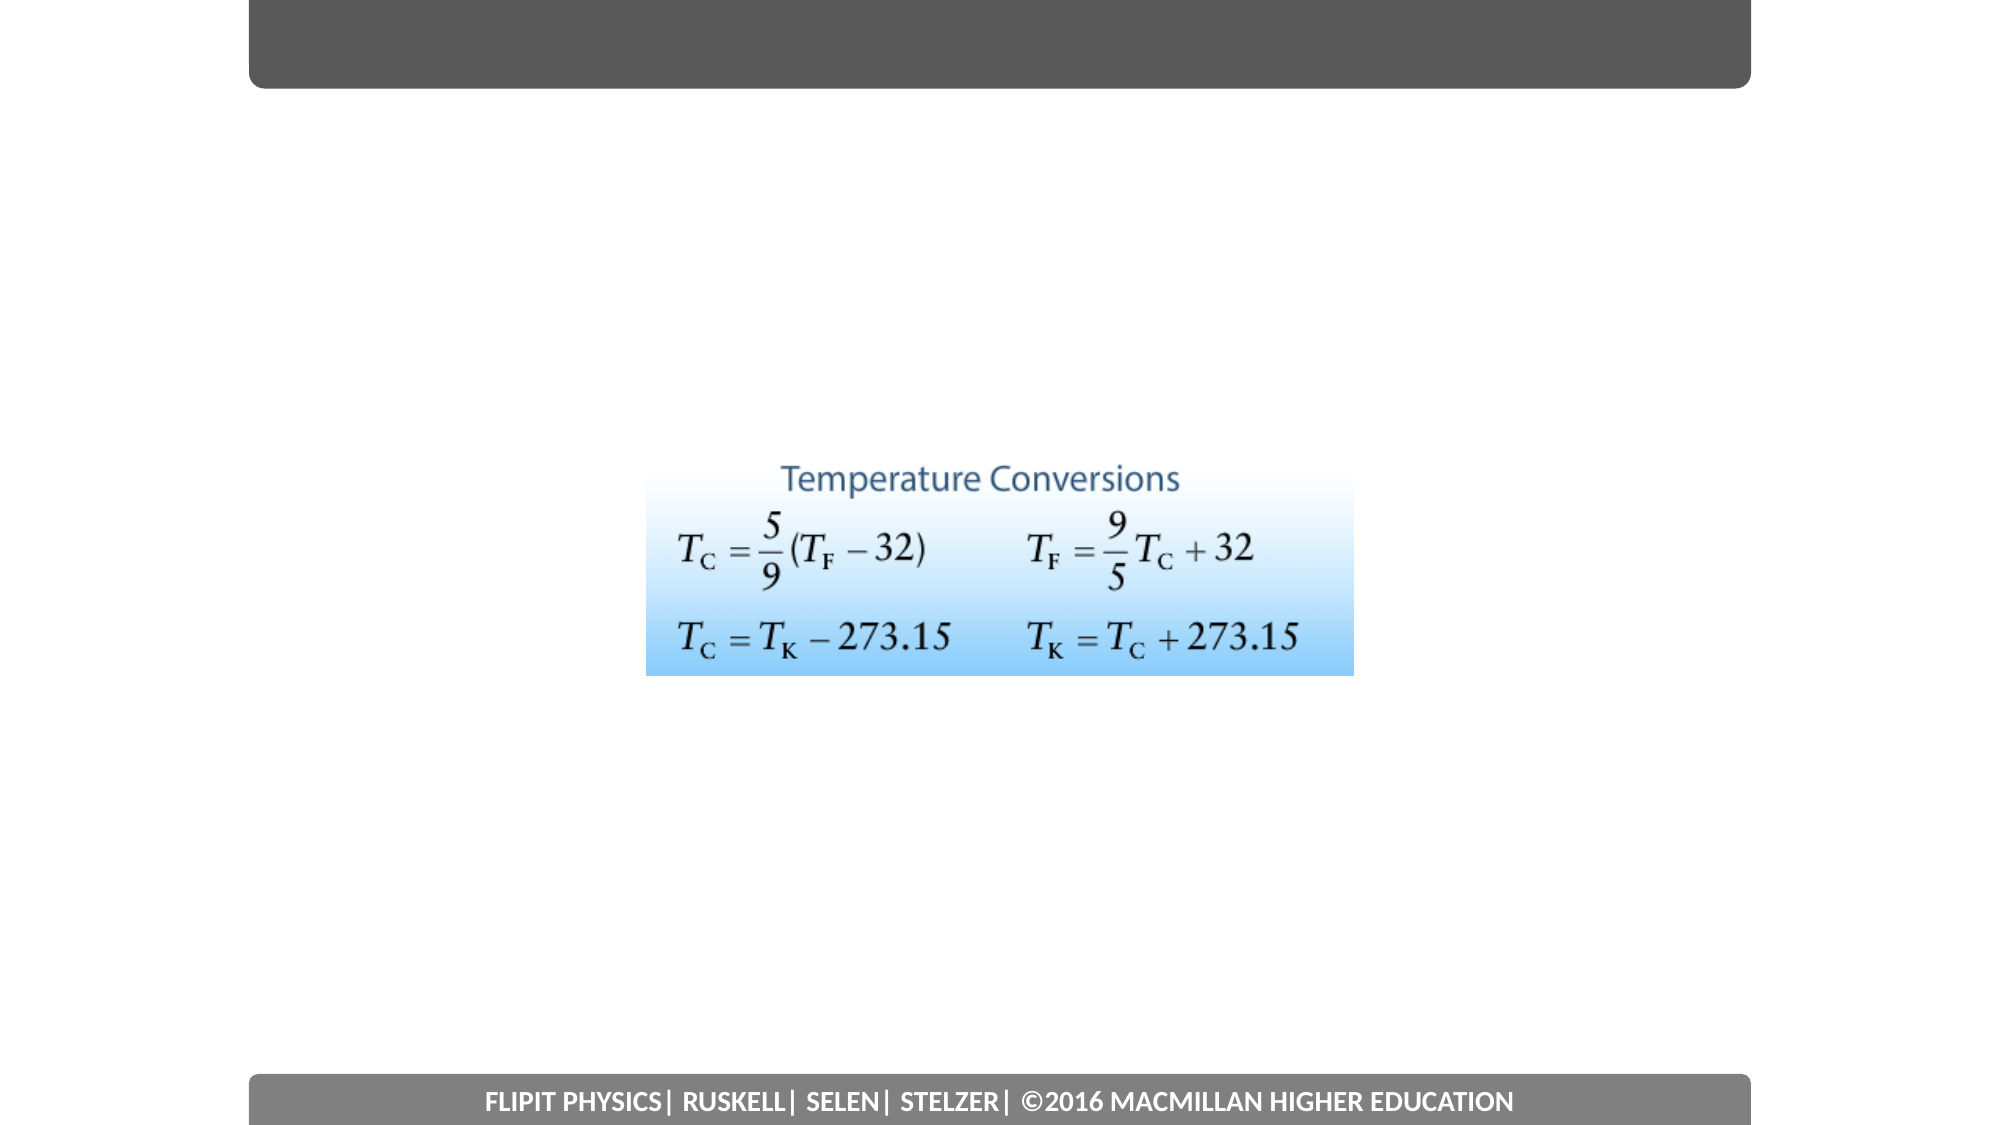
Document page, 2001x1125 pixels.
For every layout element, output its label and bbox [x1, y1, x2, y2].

picture [646, 449, 1354, 676]
text_box [248, 0, 1752, 89]
text_box [249, 1074, 1750, 1125]
